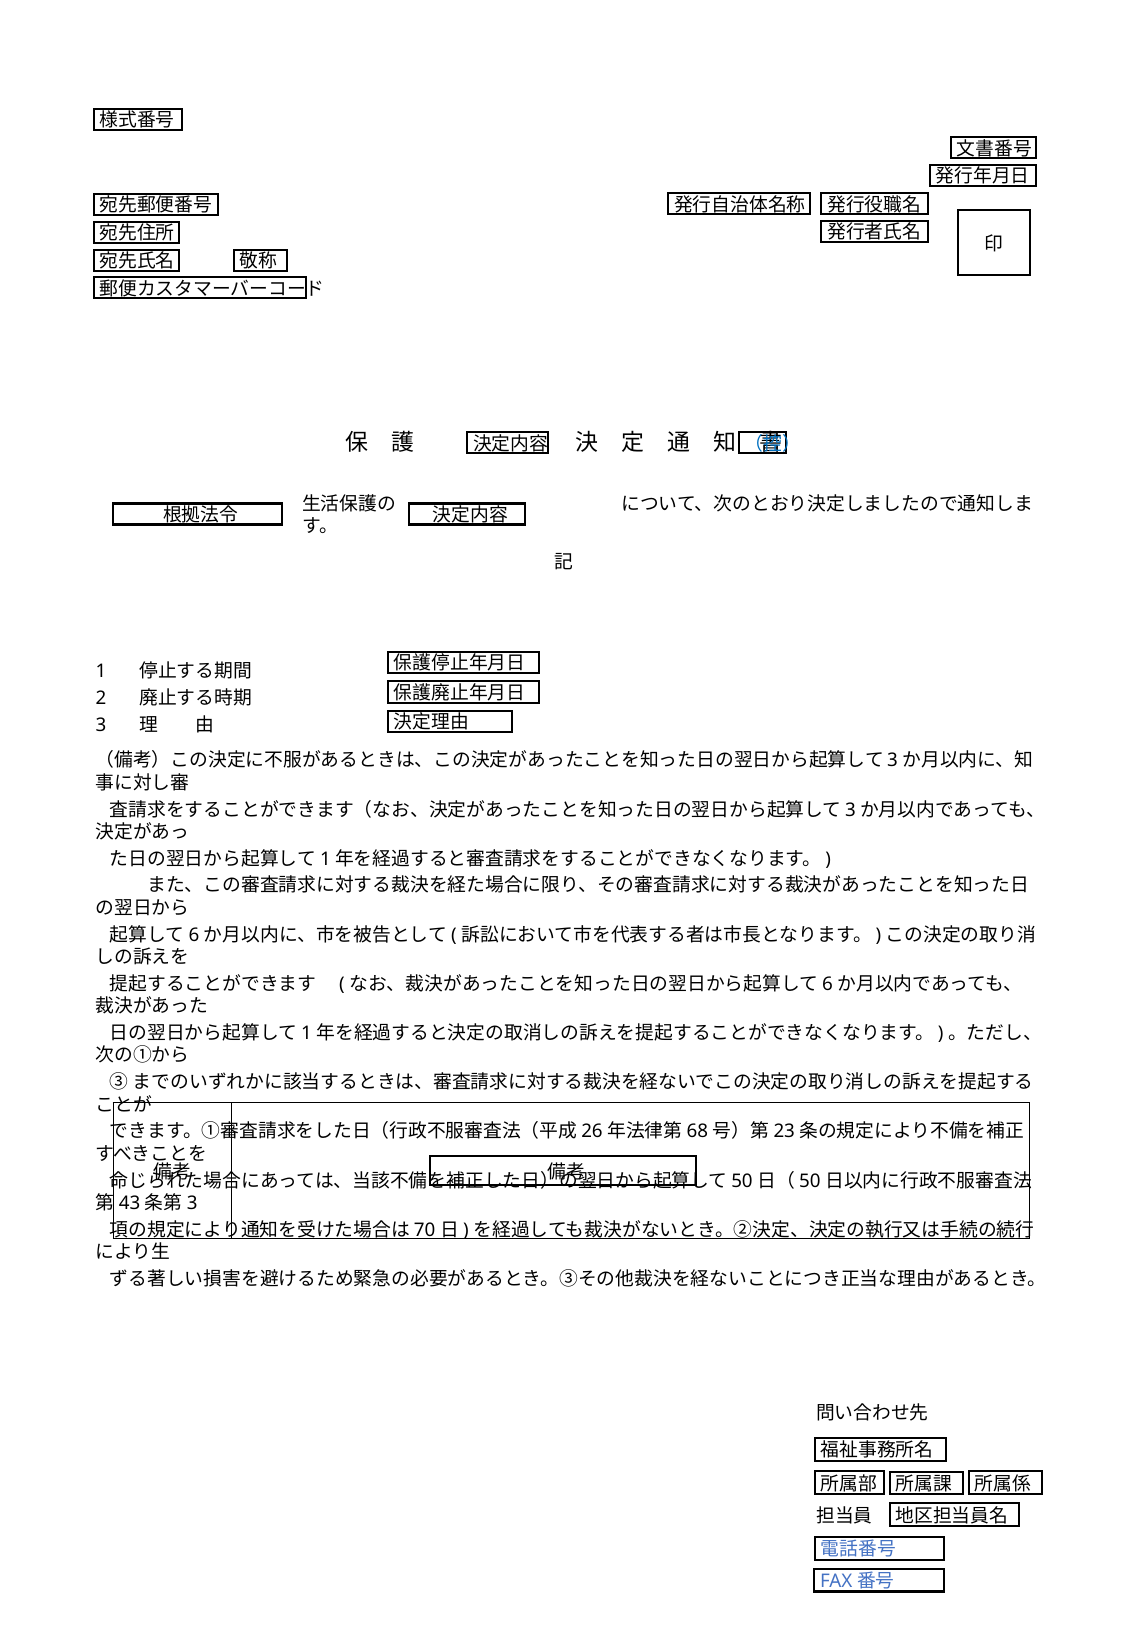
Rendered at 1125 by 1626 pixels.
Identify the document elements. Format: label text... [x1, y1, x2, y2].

text_box 敬称 [233, 249, 288, 272]
text_box （備考）この決定に不服があるときは、この決定があったことを知った日の翌日から起算して3か月以内に、知事に対し審 査請求をすることができます（なお、決定があったことを知った日の翌日から起算して3か月以内であっても、決定があっ た日の翌日から起算して1年を経過すると審査請求をすることができなくなります。) また、この審査請求に対する裁決を経た場合に限り、その審査請求に対する裁決があったことを知った日の翌日から 起算して6か月以内に、市を被告として(訴訟において市を代表する者は市長となります。)この決定の取り消しの訴えを 提起することができます (なお、裁決があったことを知った日の翌日から起算して6か月以内であっても、裁決があった 日の翌日から起算して1年を経過すると決定の取消しの訴えを提起することができなくなります。)。ただし、次の①から ③までのいずれかに該当するときは、審査請求に対する裁決を経ないでこの決定の取り消しの訴えを提起することが できます。①審査請求をした日（行政不服審査法（平成26年法律第68号）第23条の規定により不備を補正すべきことを 命じられた場合にあっては、当該不備を補正した日）の翌日から起算して50日（50日以内に行政不服審査法第43条第3 項の規定により通知を受けた場合は70日)を経過しても裁決がないとき。②決定、決定の執行又は手続の続行により生 ずる著しい損害を避けるため緊急の必要があるとき。③その他裁決を経ないことにつき正当な理由があるとき。 [89, 747, 1037, 1290]
text_box 発行役職名 [820, 192, 929, 215]
text_box 文書番号 [950, 136, 1037, 159]
text_box 1 停止する期間 2 廃止する時期 3 理 由 [89, 659, 1037, 736]
table_header [232, 1103, 1029, 1238]
text_box 保 護 決 定 通 知 書 記 [91, 364, 1037, 580]
text_box 決定理由 [387, 710, 513, 733]
text_box （控） [738, 431, 787, 454]
text_box 宛先氏名 [93, 249, 180, 272]
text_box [801, 1393, 1043, 1592]
text_box 備考 [429, 1155, 697, 1186]
text_box 宛先郵便番号 [93, 193, 219, 216]
text_box 印 [957, 209, 1031, 276]
text_box 発行自治体名称 [667, 192, 811, 215]
text_box 宛先住所 [93, 221, 180, 244]
text_box 様式番号 [93, 108, 183, 131]
text_box 発行者氏名 [820, 220, 929, 243]
text_box 発行年月日 [929, 164, 1037, 187]
text_box 郵便カスタマーバーコード [93, 276, 307, 299]
text_box 保護停止年月日 [387, 651, 540, 674]
text_box 保護廃止年月日 [387, 680, 540, 704]
text_box 決定内容 [466, 431, 549, 454]
table_header 備考 [114, 1103, 231, 1238]
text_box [113, 495, 1054, 533]
